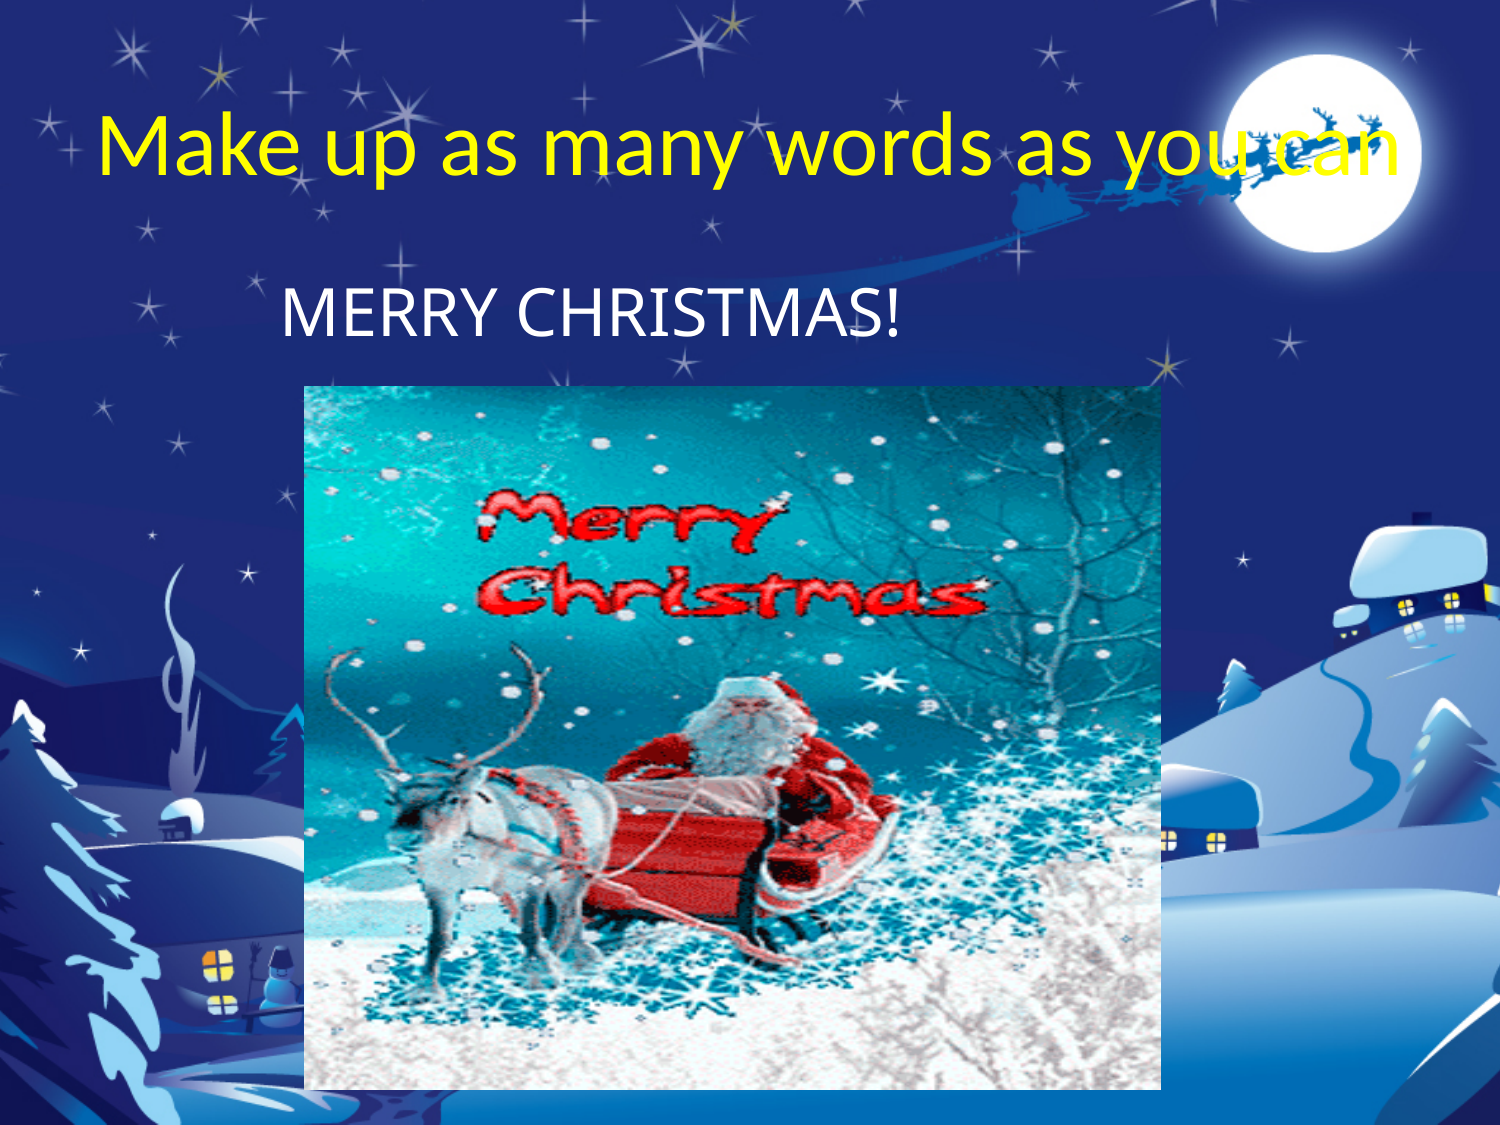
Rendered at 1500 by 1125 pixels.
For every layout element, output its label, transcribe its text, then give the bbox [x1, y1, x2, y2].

picture [0, 0, 1500, 1125]
title Make up as many words as you can [75, 45, 1425, 233]
list MERRY CHRISTMAS! [75, 262, 1425, 1005]
